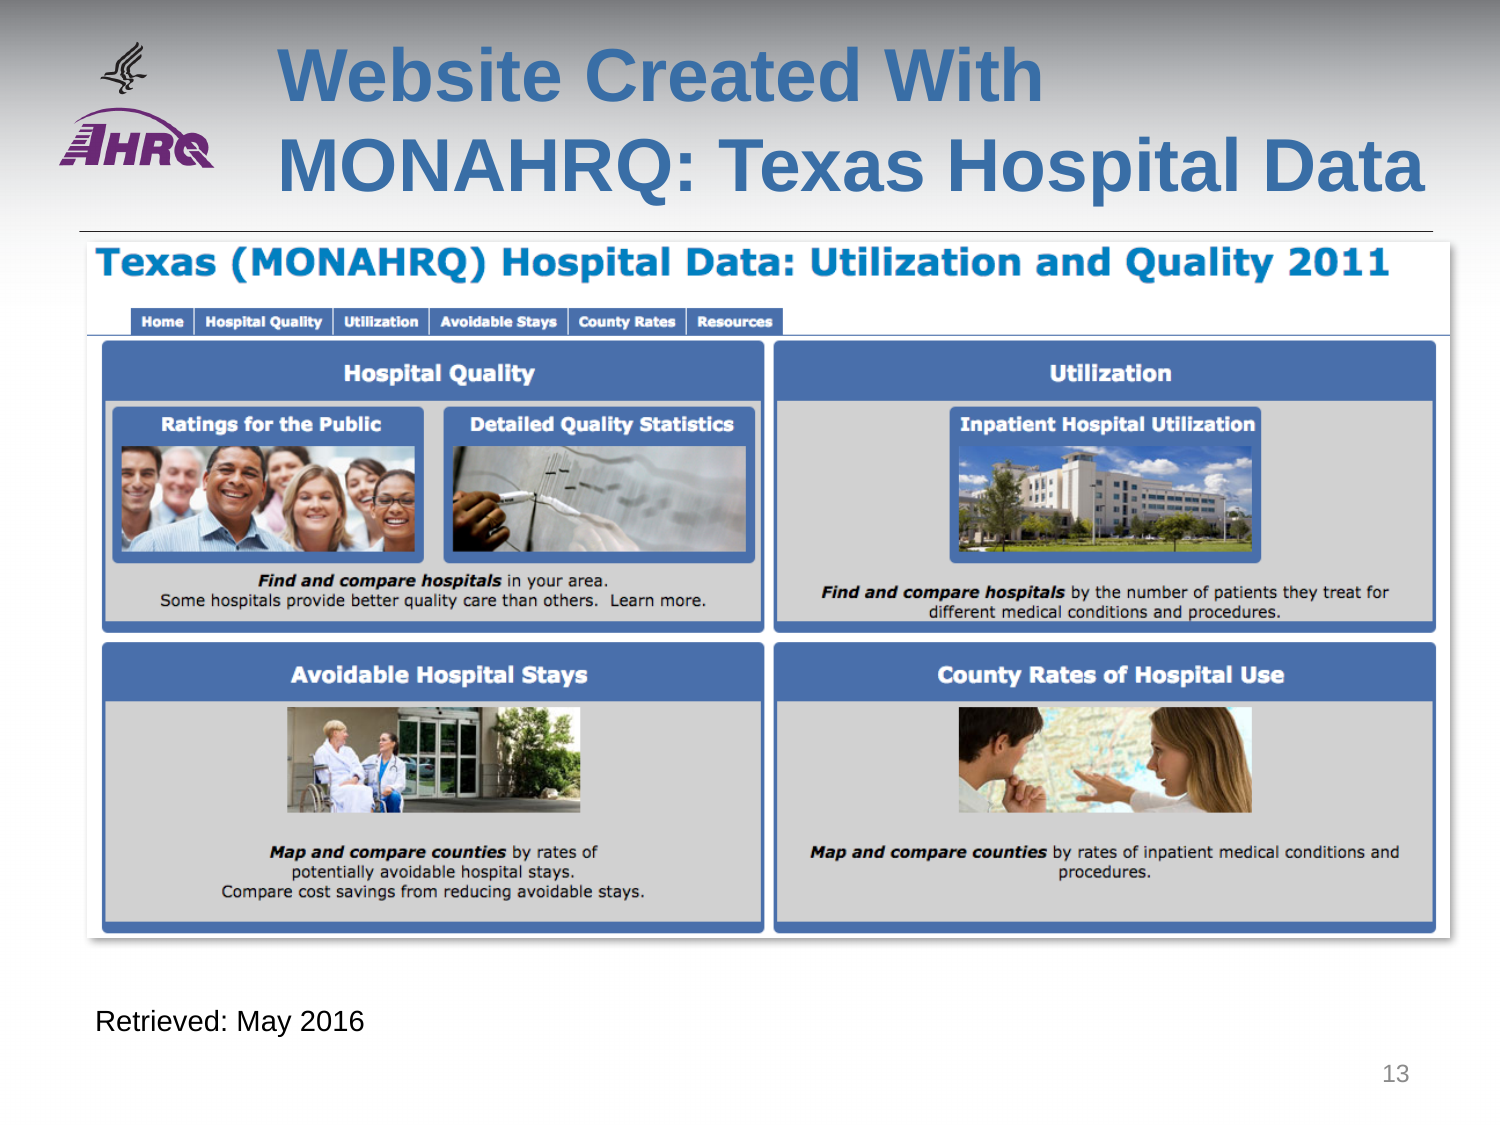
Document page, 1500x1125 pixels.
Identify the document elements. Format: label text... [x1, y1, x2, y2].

text_box Retrieved: May 2016 [80, 995, 389, 1045]
picture [0, 0, 1500, 1125]
title Website Created With MONAHRQ: Texas Hospital Data [262, 45, 1475, 188]
slide_number 13 [1074, 1042, 1425, 1103]
